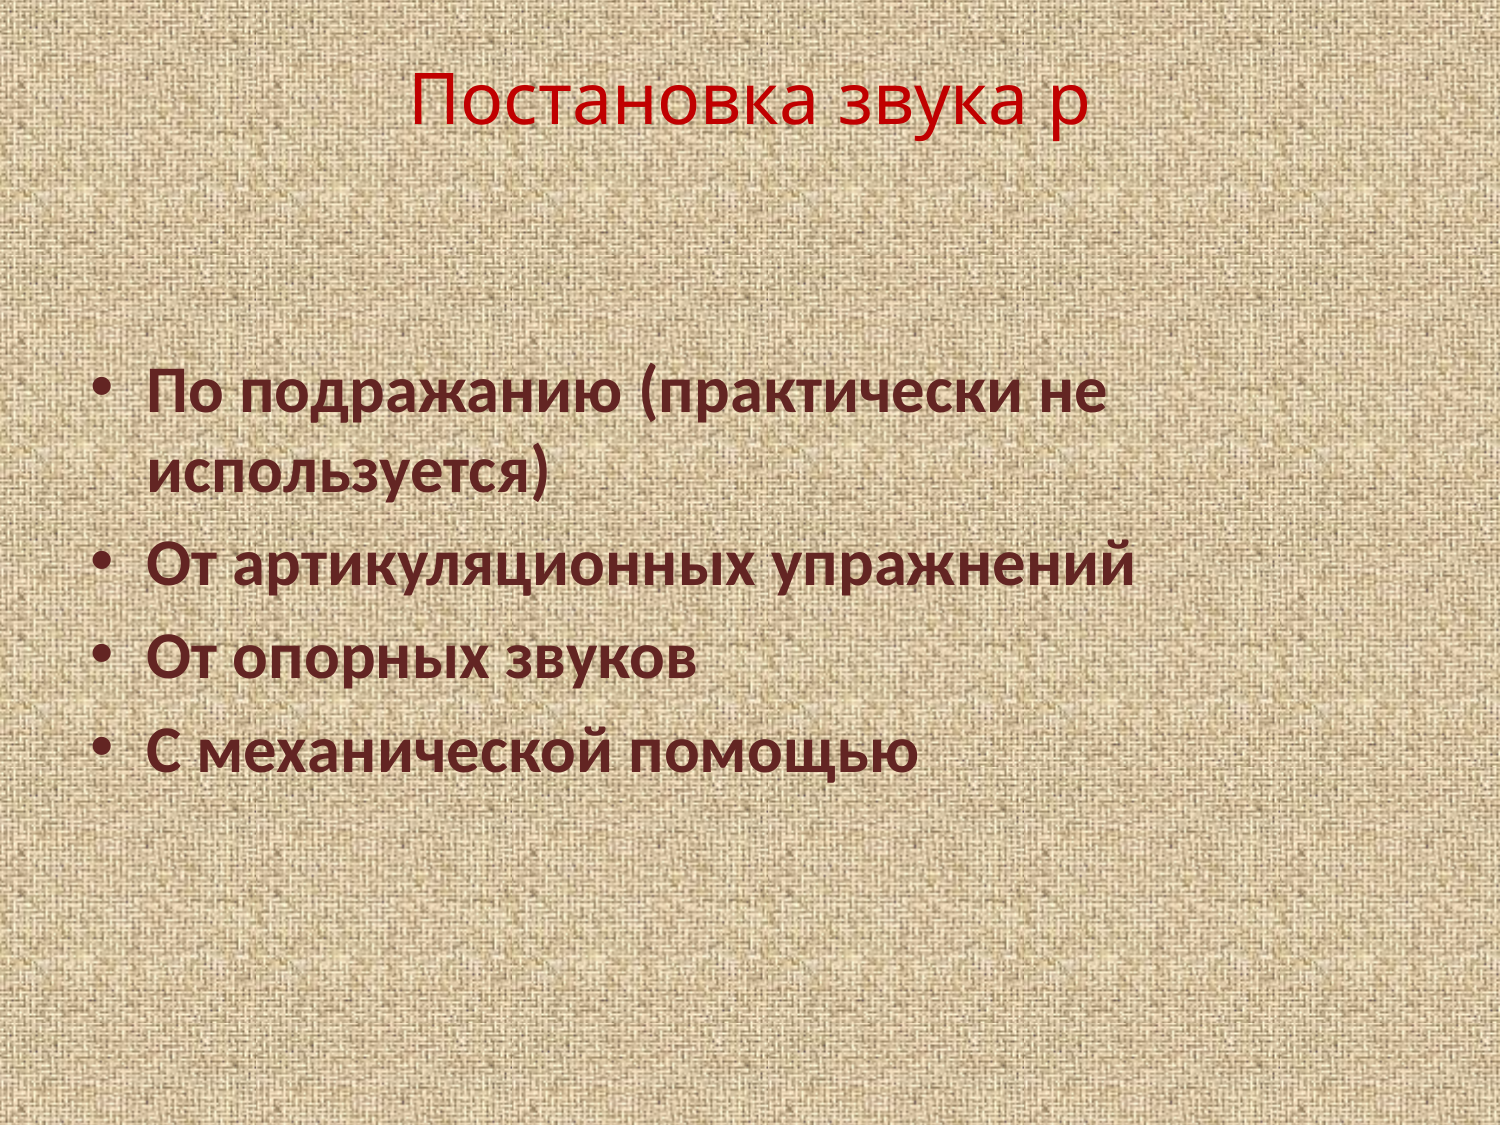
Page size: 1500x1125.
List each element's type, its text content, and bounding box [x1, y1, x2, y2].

list По подражанию (практически не используется) От артикуляционных упражнений От опорных звуков С механической помощью [75, 338, 1425, 1005]
title Постановка звука р [75, 45, 1425, 233]
